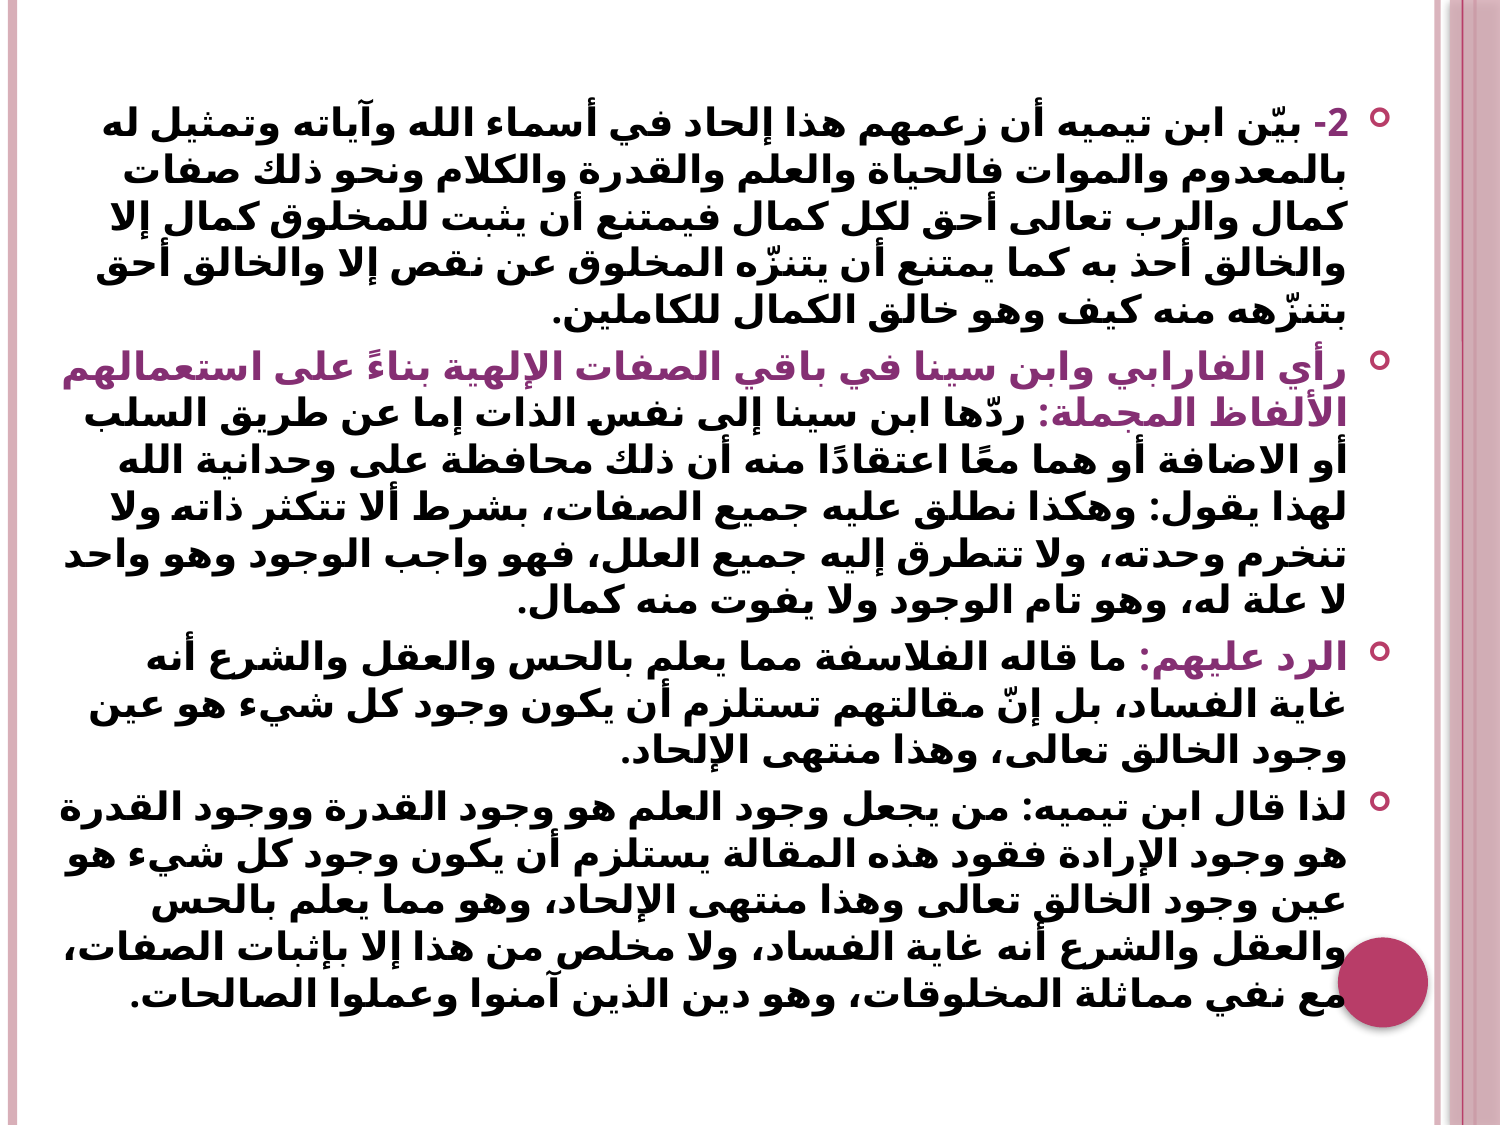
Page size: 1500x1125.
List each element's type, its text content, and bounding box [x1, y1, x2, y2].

list 2- بيّن ابن تيميه أن زعمهم هذا إلحاد في أسماء الله وآياته وتمثيل له بالمعدوم والموات فالحياة والعلم والقدرة والكلام ونحو ذلك صفات كمال والرب تعالى أحق لكل كمال فيمتنع أن يثبت للمخلوق كمال إلا والخالق أحذ به كما يمتنع أن يتنزّه المخلوق عن نقص إلا والخالق أحق بتنزّهه منه كيف وهو خالق الكمال للكاملين. رأي الفارابي وابن سينا في باقي الصفات الإلهية بناءً على استعمالهم الألفاظ المجملة: ردّها ابن سينا إلى نفس الذات إما عن طريق السلب أو الاضافة أو هما معًا اعتقادًا منه أن ذلك محافظة على وحدانية الله لهذا يقول: وهكذا نطلق عليه جميع الصفات، بشرط ألا تتكثر ذاته ولا تنخرم وحدته، ولا تتطرق إليه جميع العلل، فهو واجب الوجود وهو واحد لا علة له، وهو تام الوجود ولا يفوت منه كمال. الرد عليهم: ما قاله الفلاسفة مما يعلم بالحس والعقل والشرع أنه غاية الفساد، بل إنّ مقالتهم تستلزم أن يكون وجود كل شيء هو عين وجود الخالق تعالى، وهذا منتهى الإلحاد. لذا قال ابن تيميه: من يجعل وجود العلم هو وجود القدرة ووجود القدرة هو وجود الإرادة فقود هذه المقالة يستلزم أن يكون وجود كل شيء هو عين وجود الخالق تعالى وهذا منتهى الإلحاد، وهو مما يعلم بالحس والعقل والشرع أنه غاية الفساد، ولا مخلص من هذا إلا بإثبات الصفات، مع نفي مماثلة المخلوقات، وهو دين الذين آمنوا وعملوا الصالحات. [41, 90, 1402, 1051]
